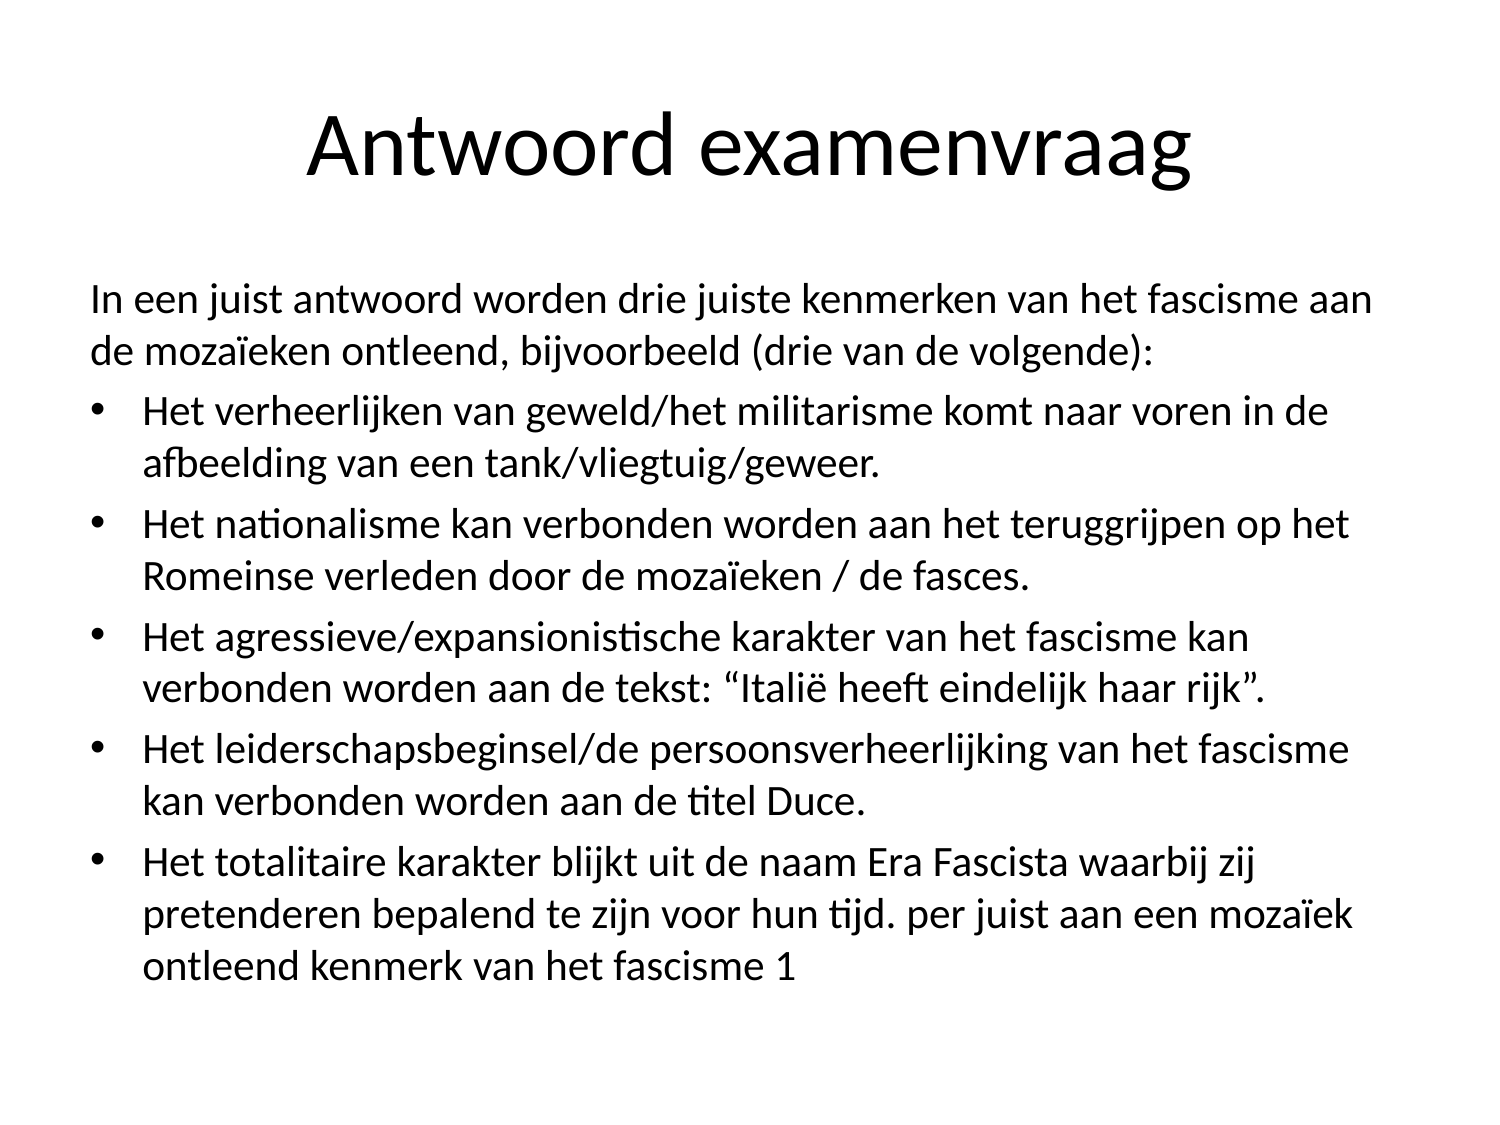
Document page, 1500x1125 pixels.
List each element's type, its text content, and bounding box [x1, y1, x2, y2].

title Antwoord examenvraag [75, 45, 1425, 233]
list In een juist antwoord worden drie juiste kenmerken van het fascisme aan de mozaïeken ontleend, bijvoorbeeld (drie van de volgende): Het verheerlijken van geweld/het militarisme komt naar voren in de afbeelding van een tank/vliegtuig/geweer. Het nationalisme kan verbonden worden aan het teruggrijpen op het Romeinse verleden door de mozaïeken / de fasces. Het agressieve/expansionistische karakter van het fascisme kan verbonden worden aan de tekst: “Italië heeft eindelijk haar rijk”. Het leiderschapsbeginsel/de persoonsverheerlijking van het fascisme kan verbonden worden aan de titel Duce. Het totalitaire karakter blijkt uit de naam Era Fascista waarbij zij pretenderen bepalend te zijn voor hun tijd. per juist aan een mozaïek ontleend kenmerk van het fascisme 1 [75, 262, 1425, 1005]
